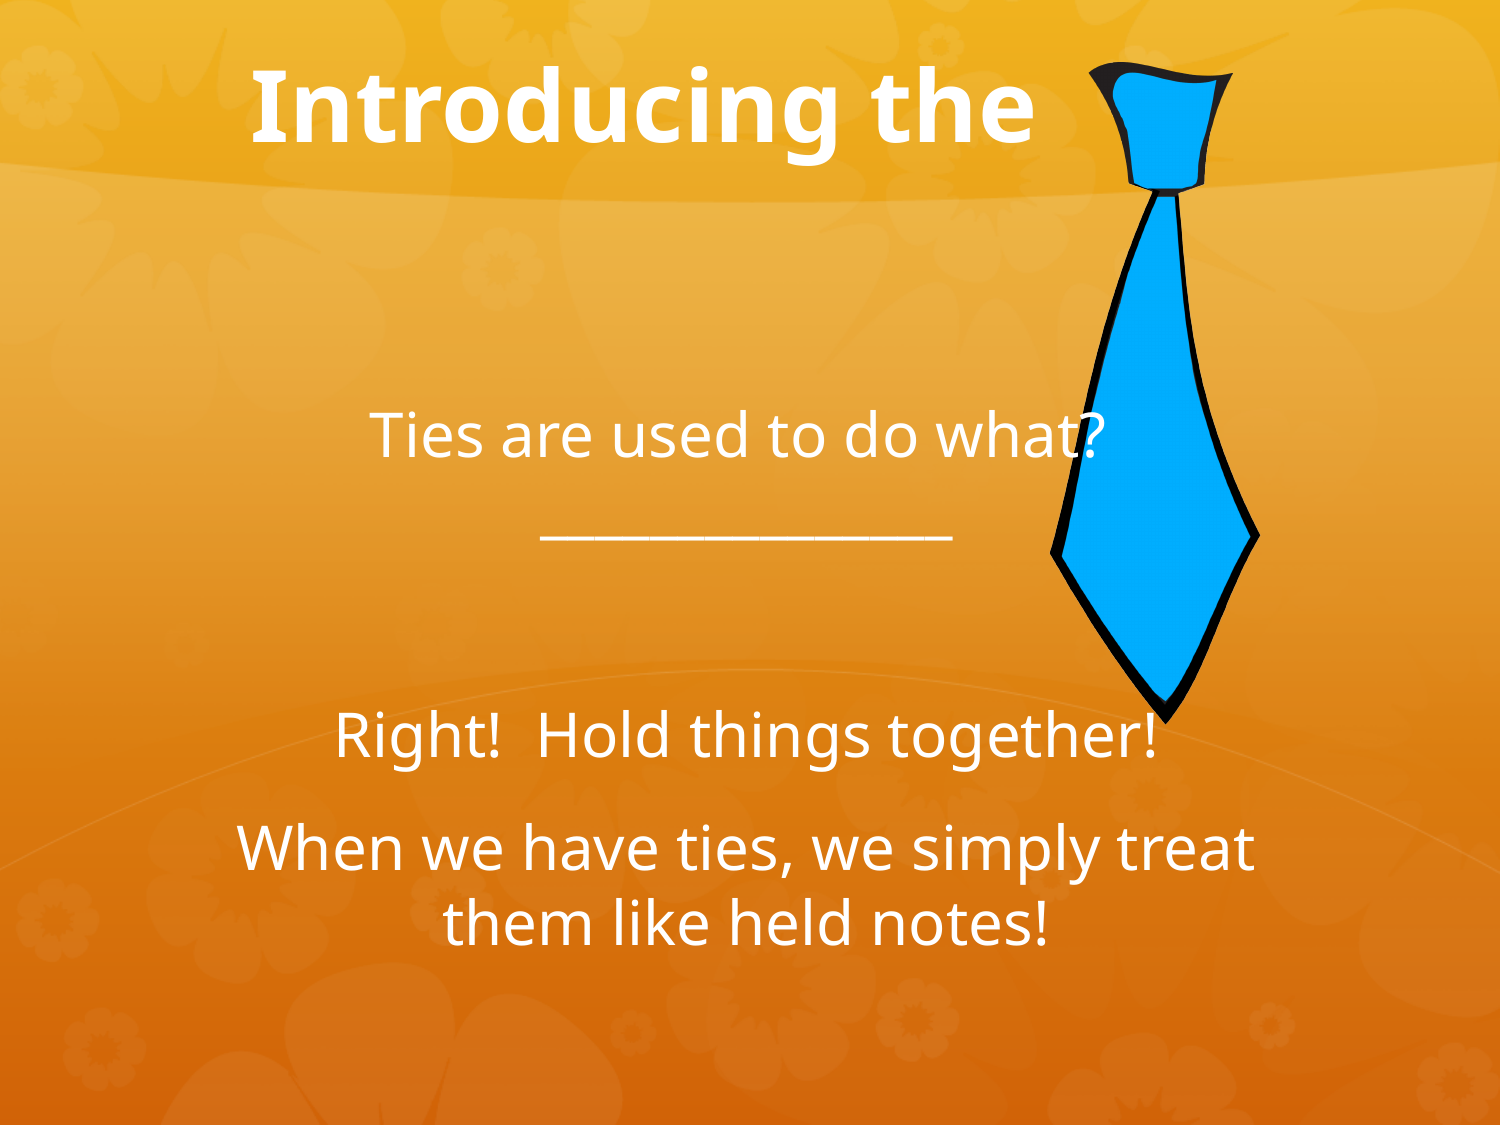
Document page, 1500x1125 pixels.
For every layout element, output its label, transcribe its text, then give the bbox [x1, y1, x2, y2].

title Introducing the [127, 14, 1188, 203]
picture [0, 0, 1500, 1125]
list Ties are used to do what? _______________ Right! Hold things together! When we have ties, we simply treat them like held notes! [150, 387, 1344, 967]
